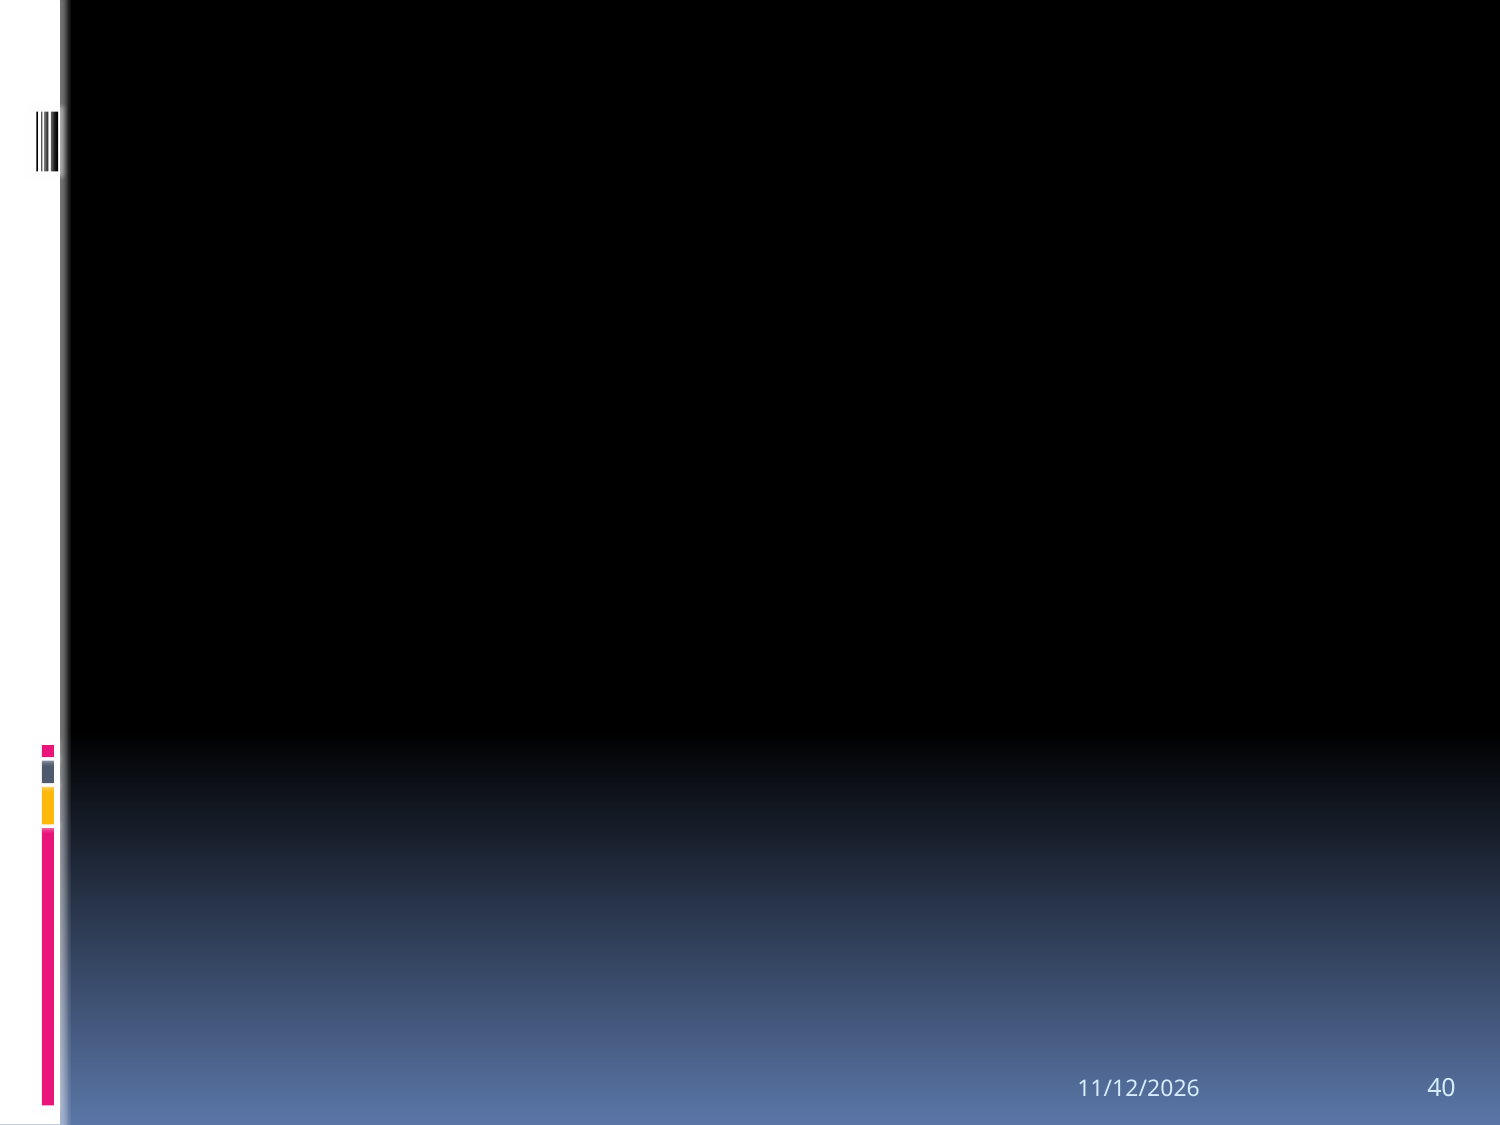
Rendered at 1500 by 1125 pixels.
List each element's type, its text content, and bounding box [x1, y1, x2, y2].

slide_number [1062, 1052, 1412, 1113]
slide_number 40 [1412, 1052, 1488, 1113]
